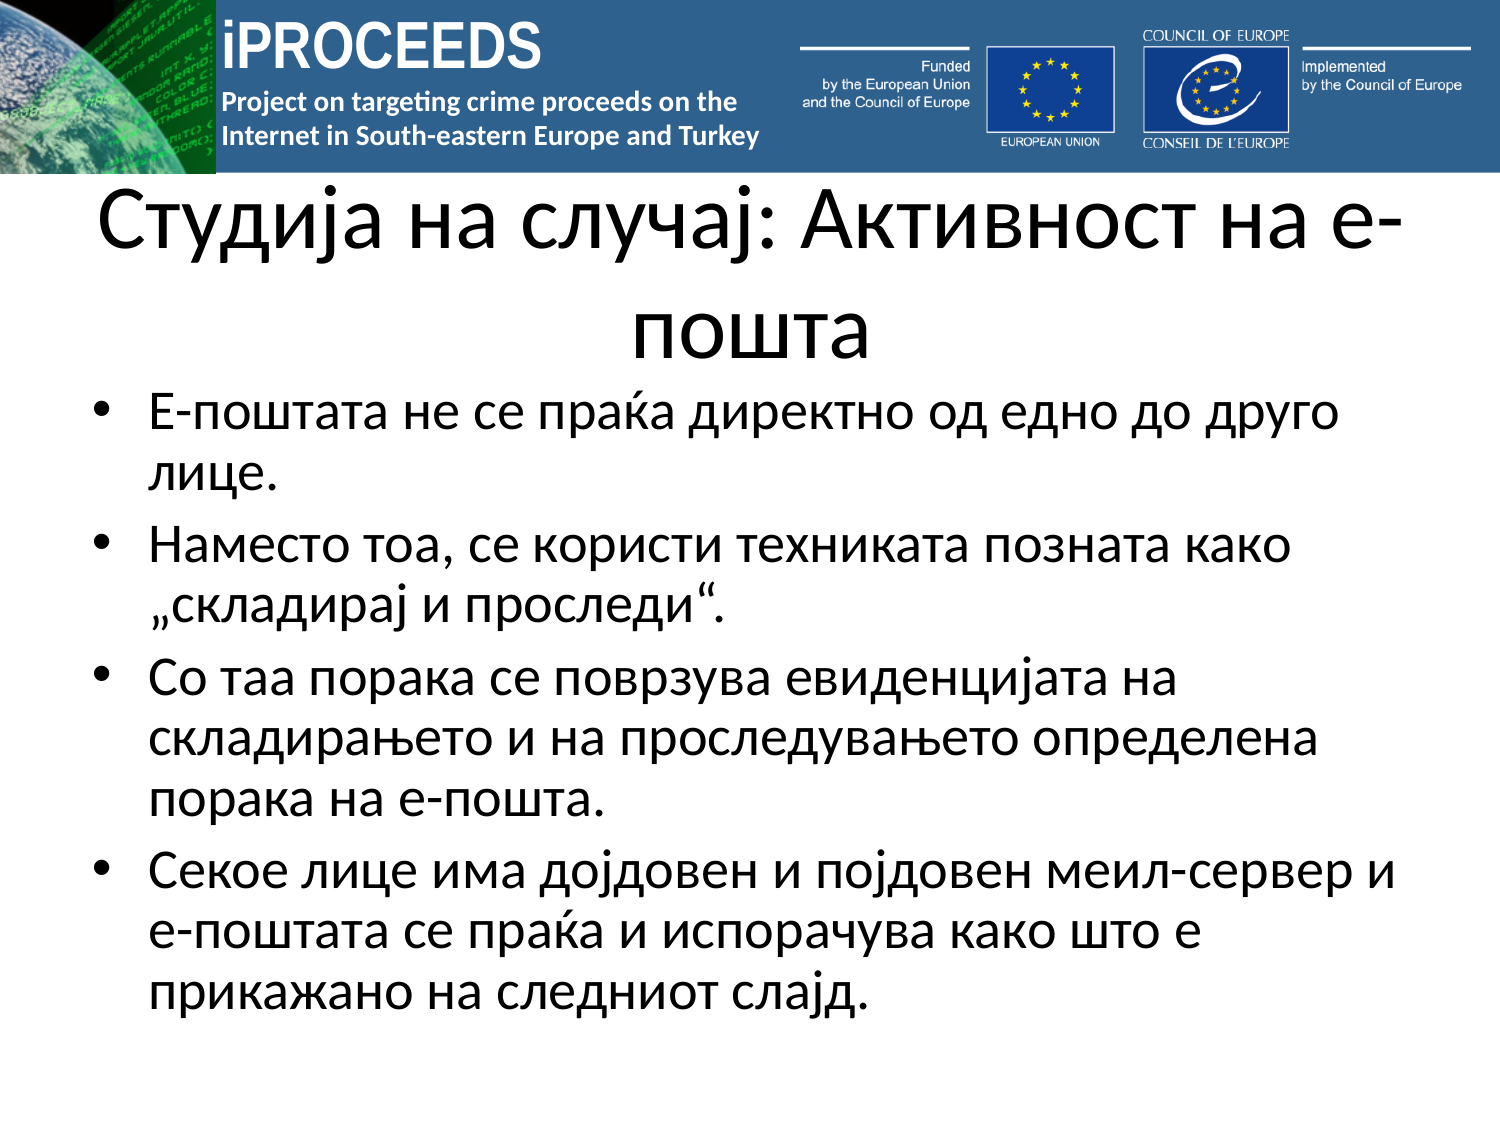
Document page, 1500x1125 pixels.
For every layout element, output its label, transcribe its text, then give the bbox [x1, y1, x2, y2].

picture [0, 0, 216, 174]
title Студија на случај: Активност на е-пошта [76, 172, 1427, 361]
picture [800, 30, 1471, 148]
list Е-поштата не се праќа директно од едно до друго лице. Наместо тоа, се користи техниката позната како „складирај и проследи“. Со таа порака се поврзува евиденцијата на складирањето и на проследувањето определена порака на е-пошта. Секое лице има дојдовен и појдовен меил-сервер и е-поштата се праќа и испорачува како што е прикажано на следниот слајд. [76, 373, 1427, 1017]
